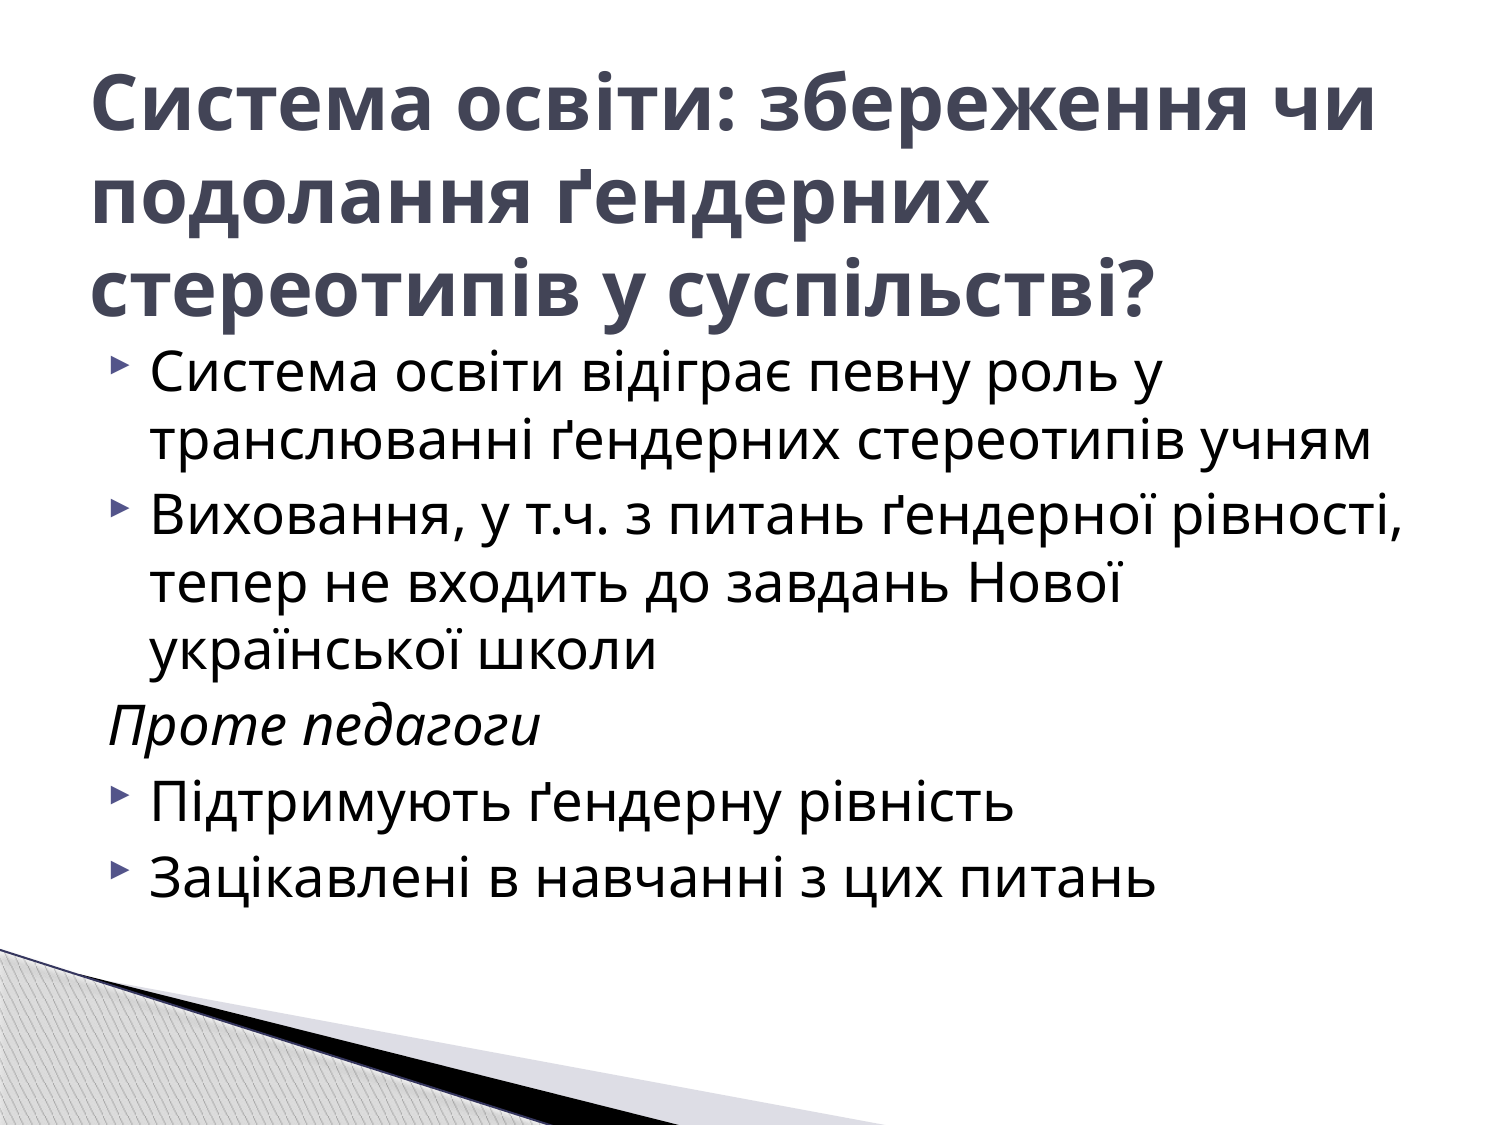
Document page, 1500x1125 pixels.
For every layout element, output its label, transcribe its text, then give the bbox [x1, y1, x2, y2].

list Система освіти відіграє певну роль у транслюванні ґендерних стереотипів учням Виховання, у т.ч. з питань ґендерної рівності, тепер не входить до завдань Нової української школи Проте педагоги Підтримують ґендерну рівність Зацікавлені в навчанні з цих питань [75, 340, 1425, 986]
title Система освіти: збереження чи подолання ґендерних стереотипів у суспільстві? [75, 45, 1425, 340]
